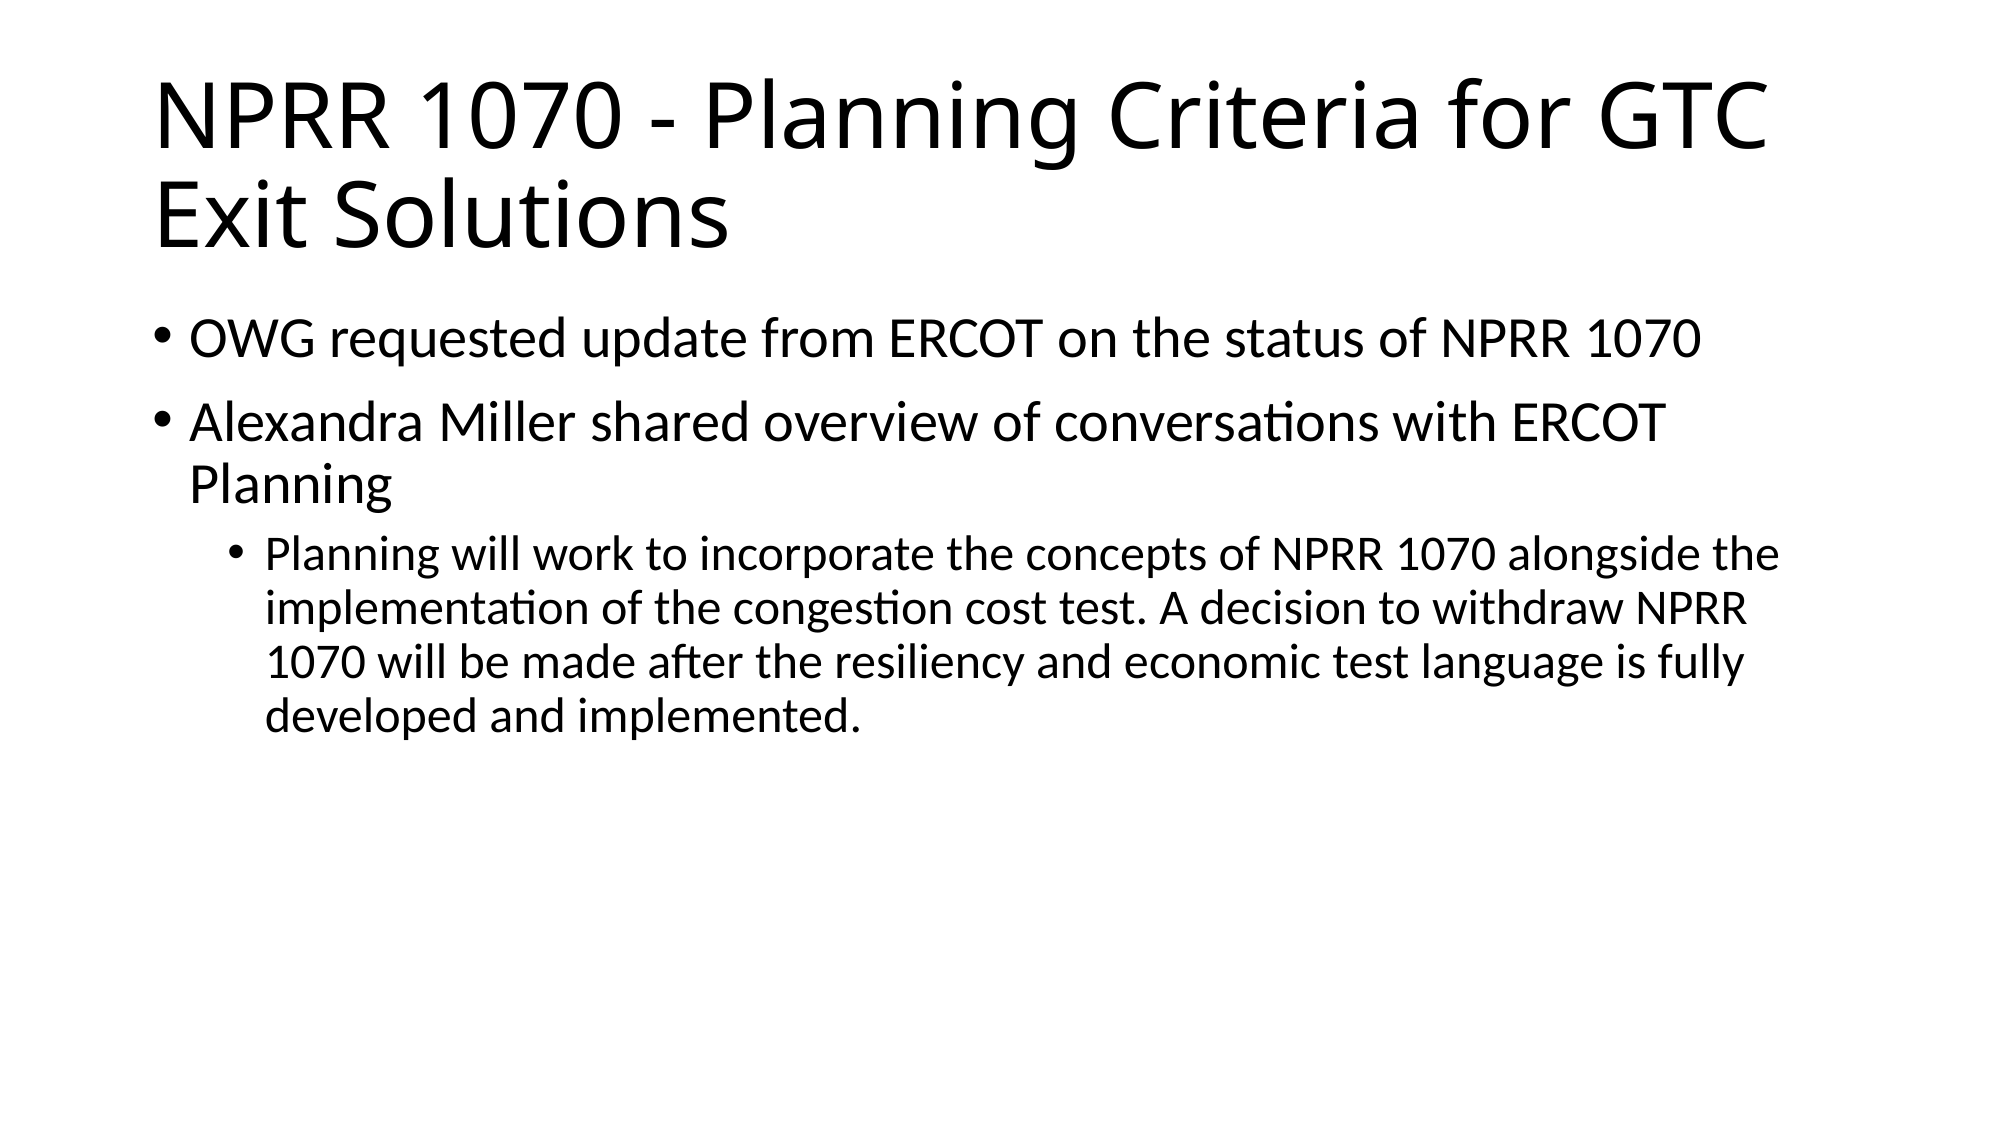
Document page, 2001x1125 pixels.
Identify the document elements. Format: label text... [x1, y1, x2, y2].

list OWG requested update from ERCOT on the status of NPRR 1070 Alexandra Miller shared overview of conversations with ERCOT Planning Planning will work to incorporate the concepts of NPRR 1070 alongside the implementation of the congestion cost test. A decision to withdraw NPRR 1070 will be made after the resiliency and economic test language is fully developed and implemented. [137, 299, 1863, 1014]
title NPRR 1070 - Planning Criteria for GTC Exit Solutions [137, 59, 1863, 278]
